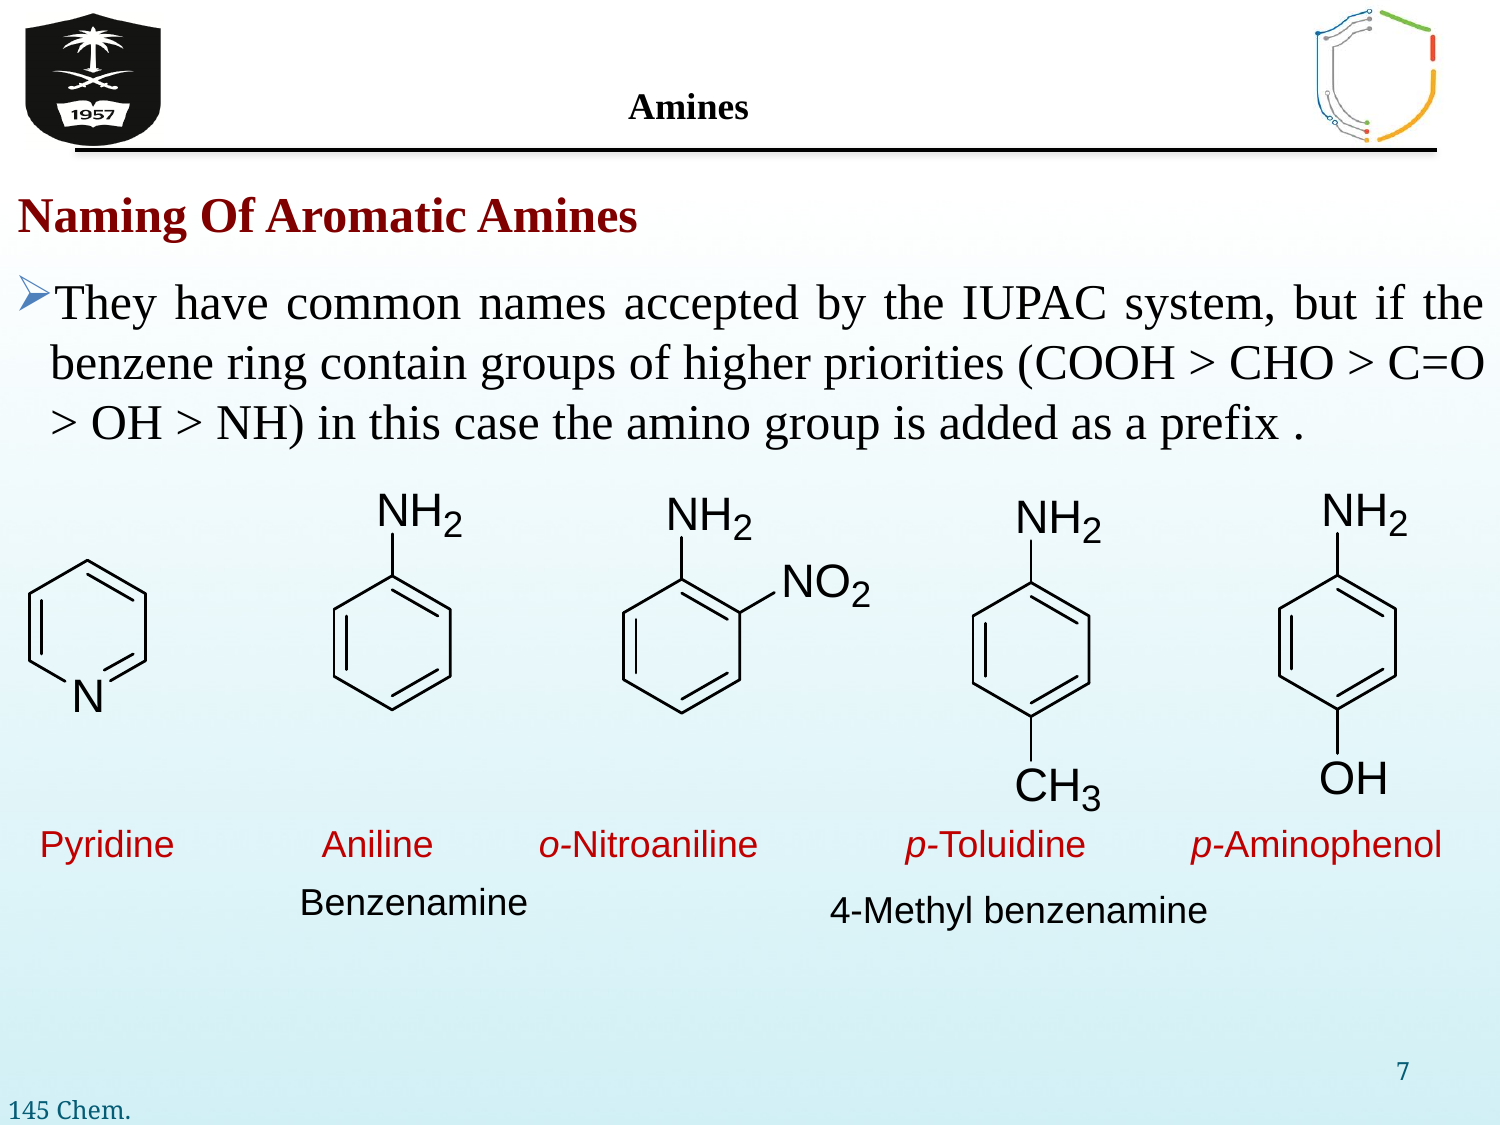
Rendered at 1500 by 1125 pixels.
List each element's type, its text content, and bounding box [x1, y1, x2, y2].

picture [0, 458, 1500, 1125]
picture [0, 0, 1500, 262]
slide_number 7 [1074, 1042, 1425, 1103]
text_box Pyridine Aniline o-Nitroaniline p-Toluidine p-Aminophenol [24, 812, 1500, 873]
text_box Amines [613, 74, 764, 135]
text_box 145 Chem. [8, 1065, 559, 1125]
text_box Benzenamine [284, 870, 543, 930]
text_box They have common names accepted by the IUPAC system, but if the benzene ring contain groups of higher priorities (COOH > CHO > C=O > OH > NH) in this case the amino group is added as a prefix . [0, 262, 1500, 458]
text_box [24, 490, 1410, 813]
text_box Naming Of Aromatic Amines [3, 174, 654, 250]
text_box 4-Methyl benzenamine [815, 879, 1223, 939]
